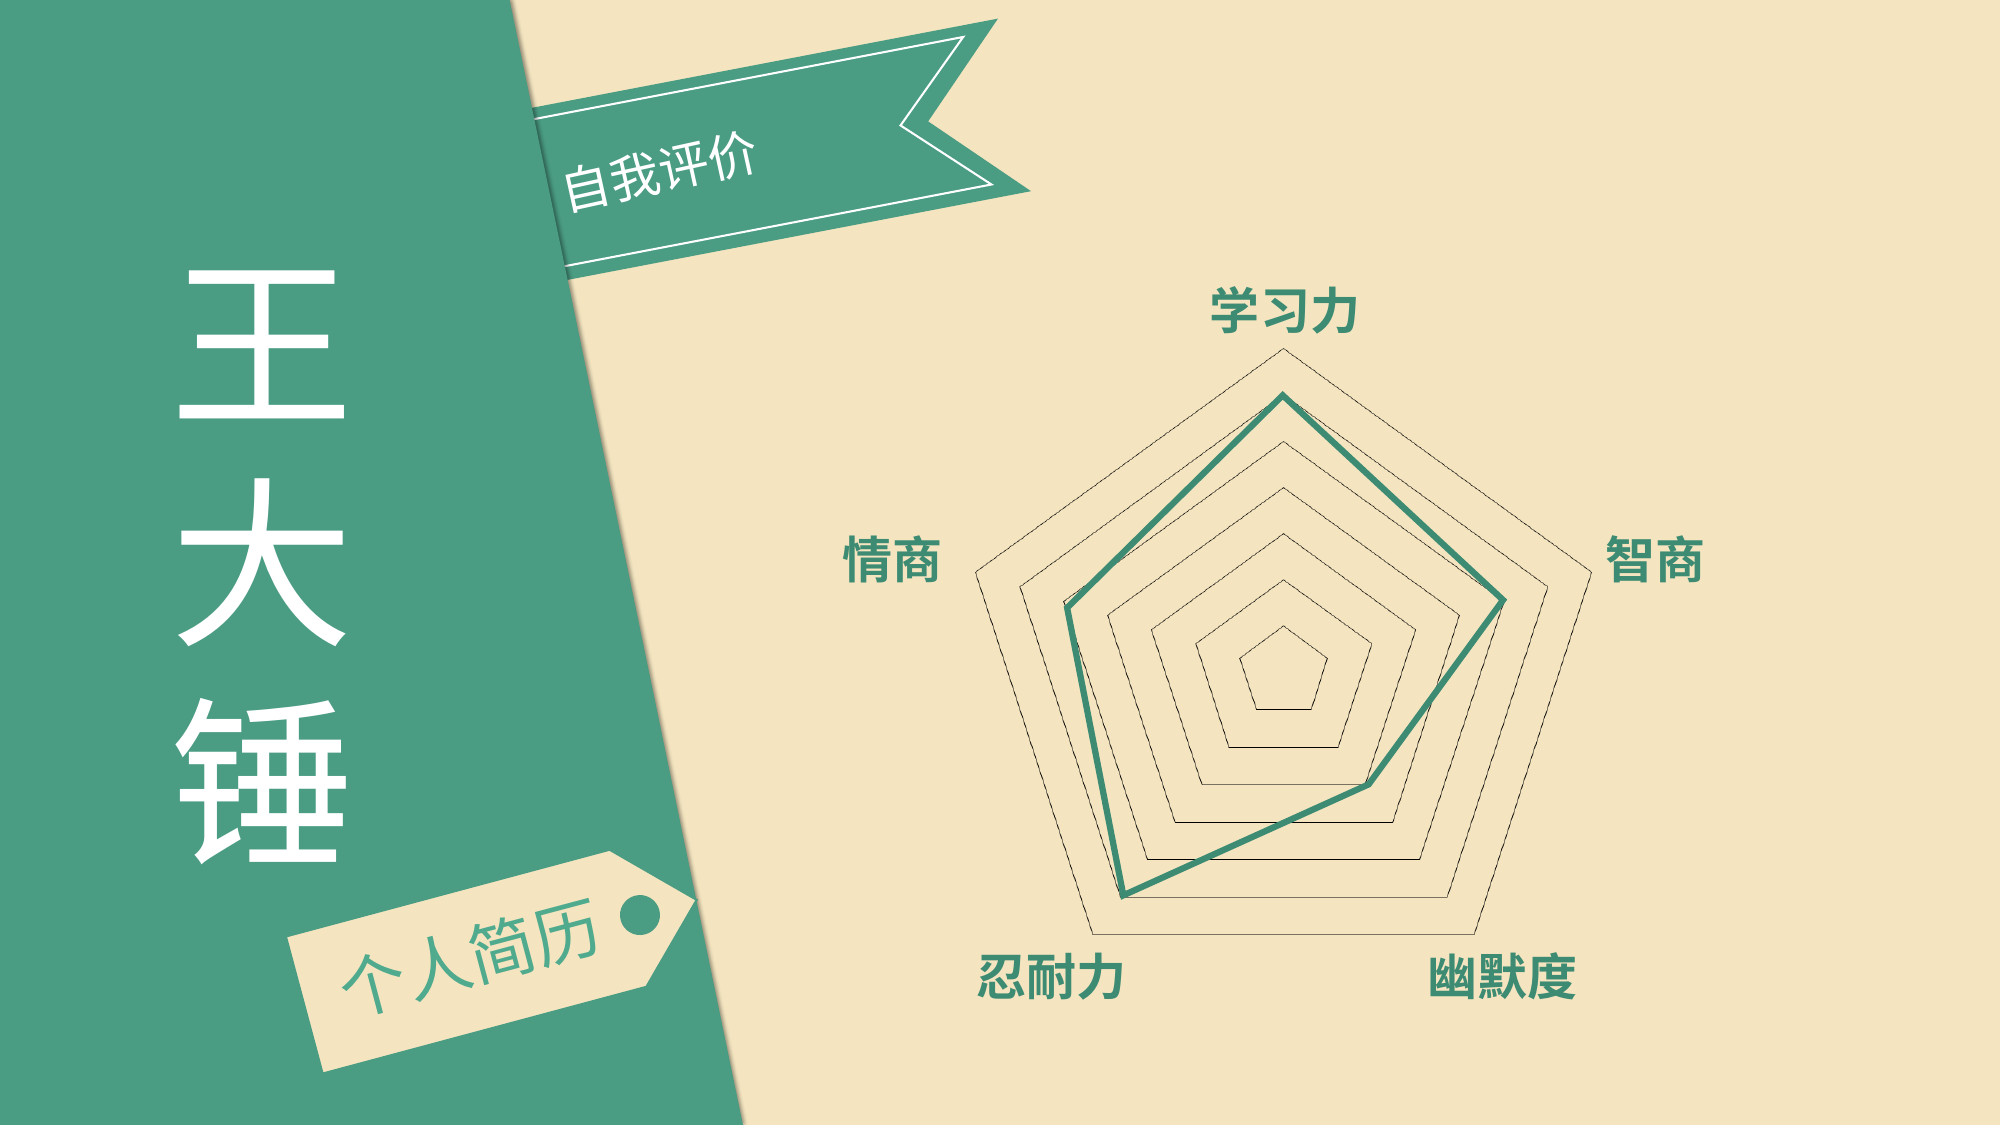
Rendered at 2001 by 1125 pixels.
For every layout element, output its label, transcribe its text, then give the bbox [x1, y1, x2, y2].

picture [771, 330, 1796, 1014]
text_box 学习力 [1195, 272, 1375, 330]
text_box 王 大 锤 [155, 221, 369, 897]
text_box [504, 66, 1017, 241]
text_box [0, 0, 745, 1125]
text_box [284, 848, 699, 1075]
text_box 个人简历 [314, 868, 641, 1041]
